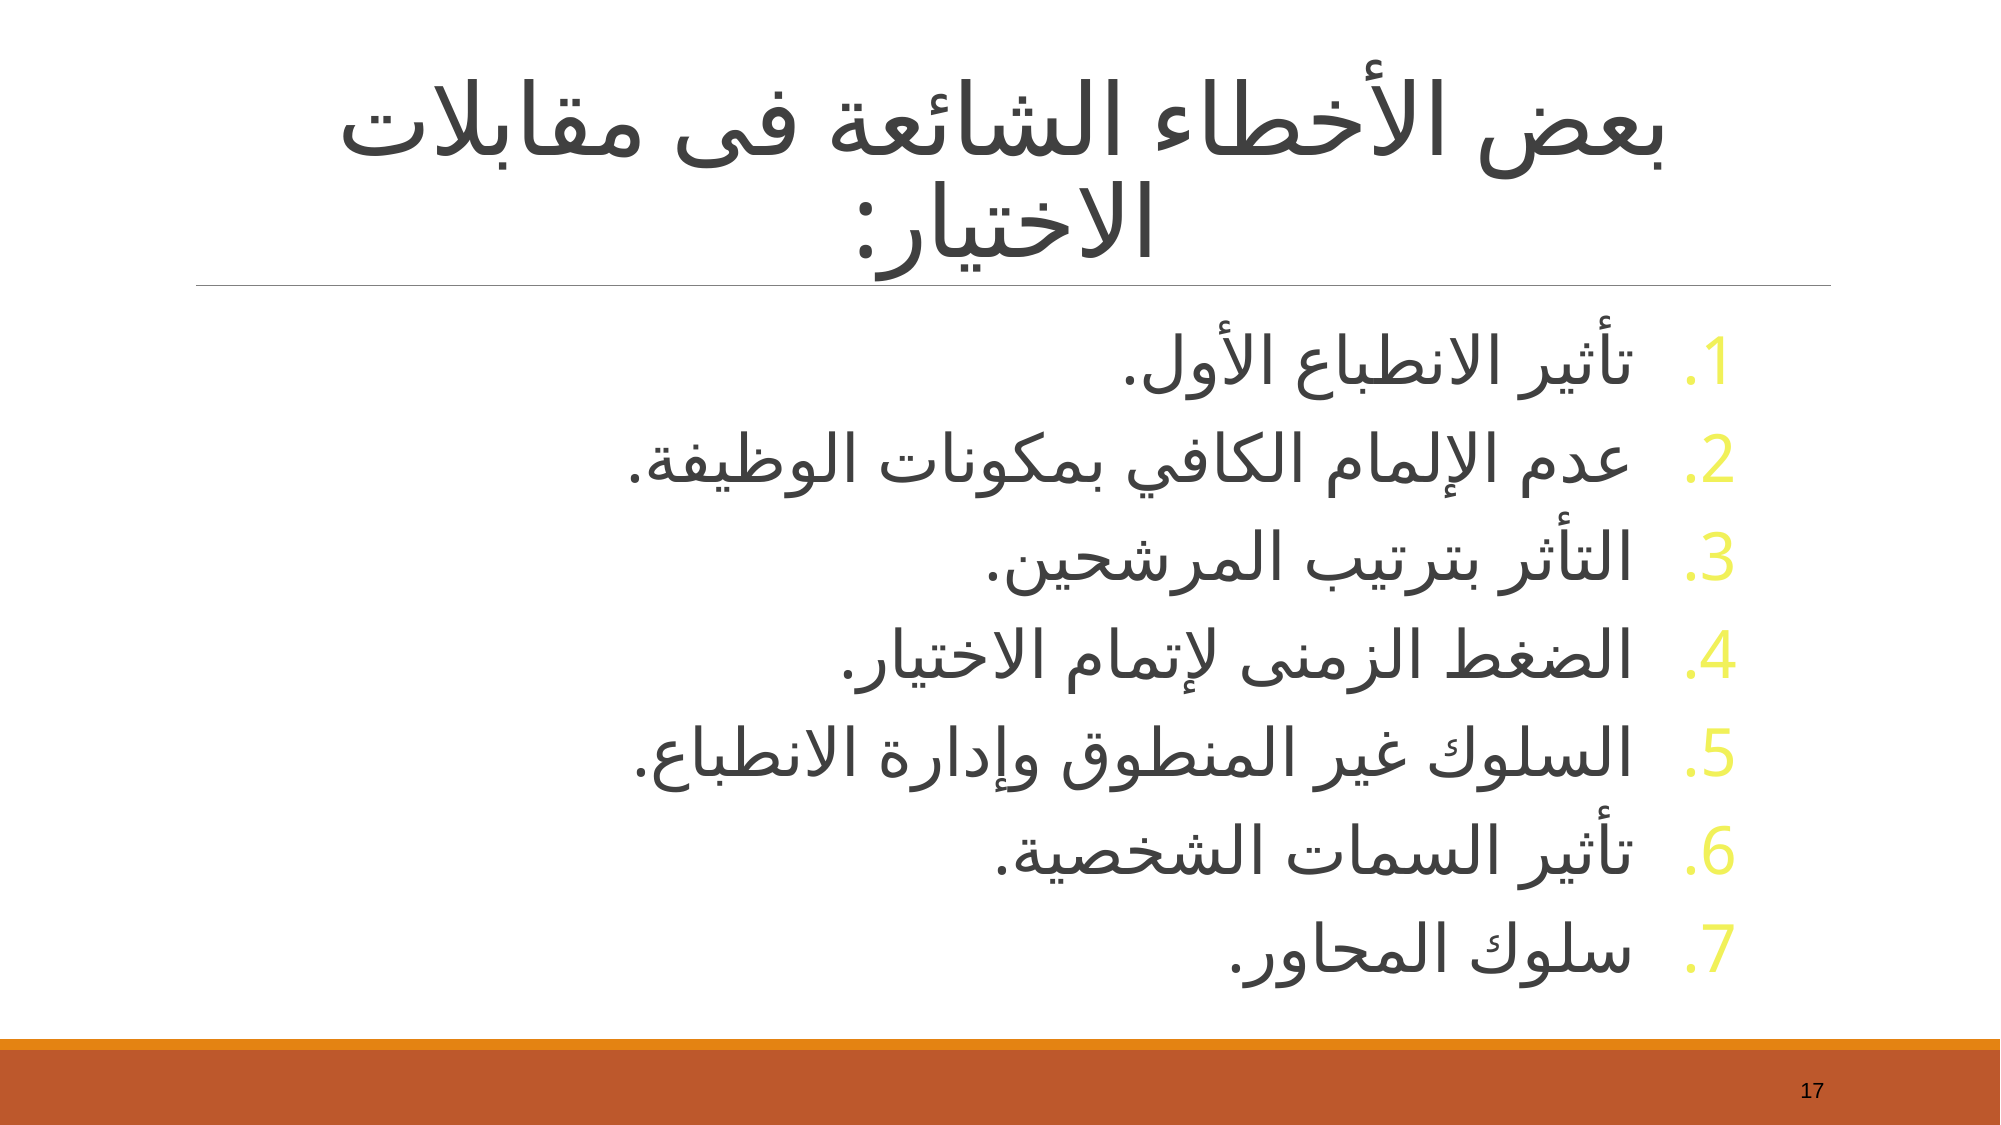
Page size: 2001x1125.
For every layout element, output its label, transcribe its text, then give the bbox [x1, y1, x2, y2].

list تأثير الانطباع الأول. عدم الإلمام الكافي بمكونات الوظيفة. التأثر بترتيب المرشحين. الضغط الزمنى لإتمام الاختيار. السلوك غير المنطوق وإدارة الانطباع. تأثير السمات الشخصية. سلوك المحاور. [381, 319, 1732, 997]
slide_number 17 [1624, 1059, 1840, 1120]
title بعض الأخطاء الشائعة فى مقابلات الاختيار: [180, 47, 1830, 285]
